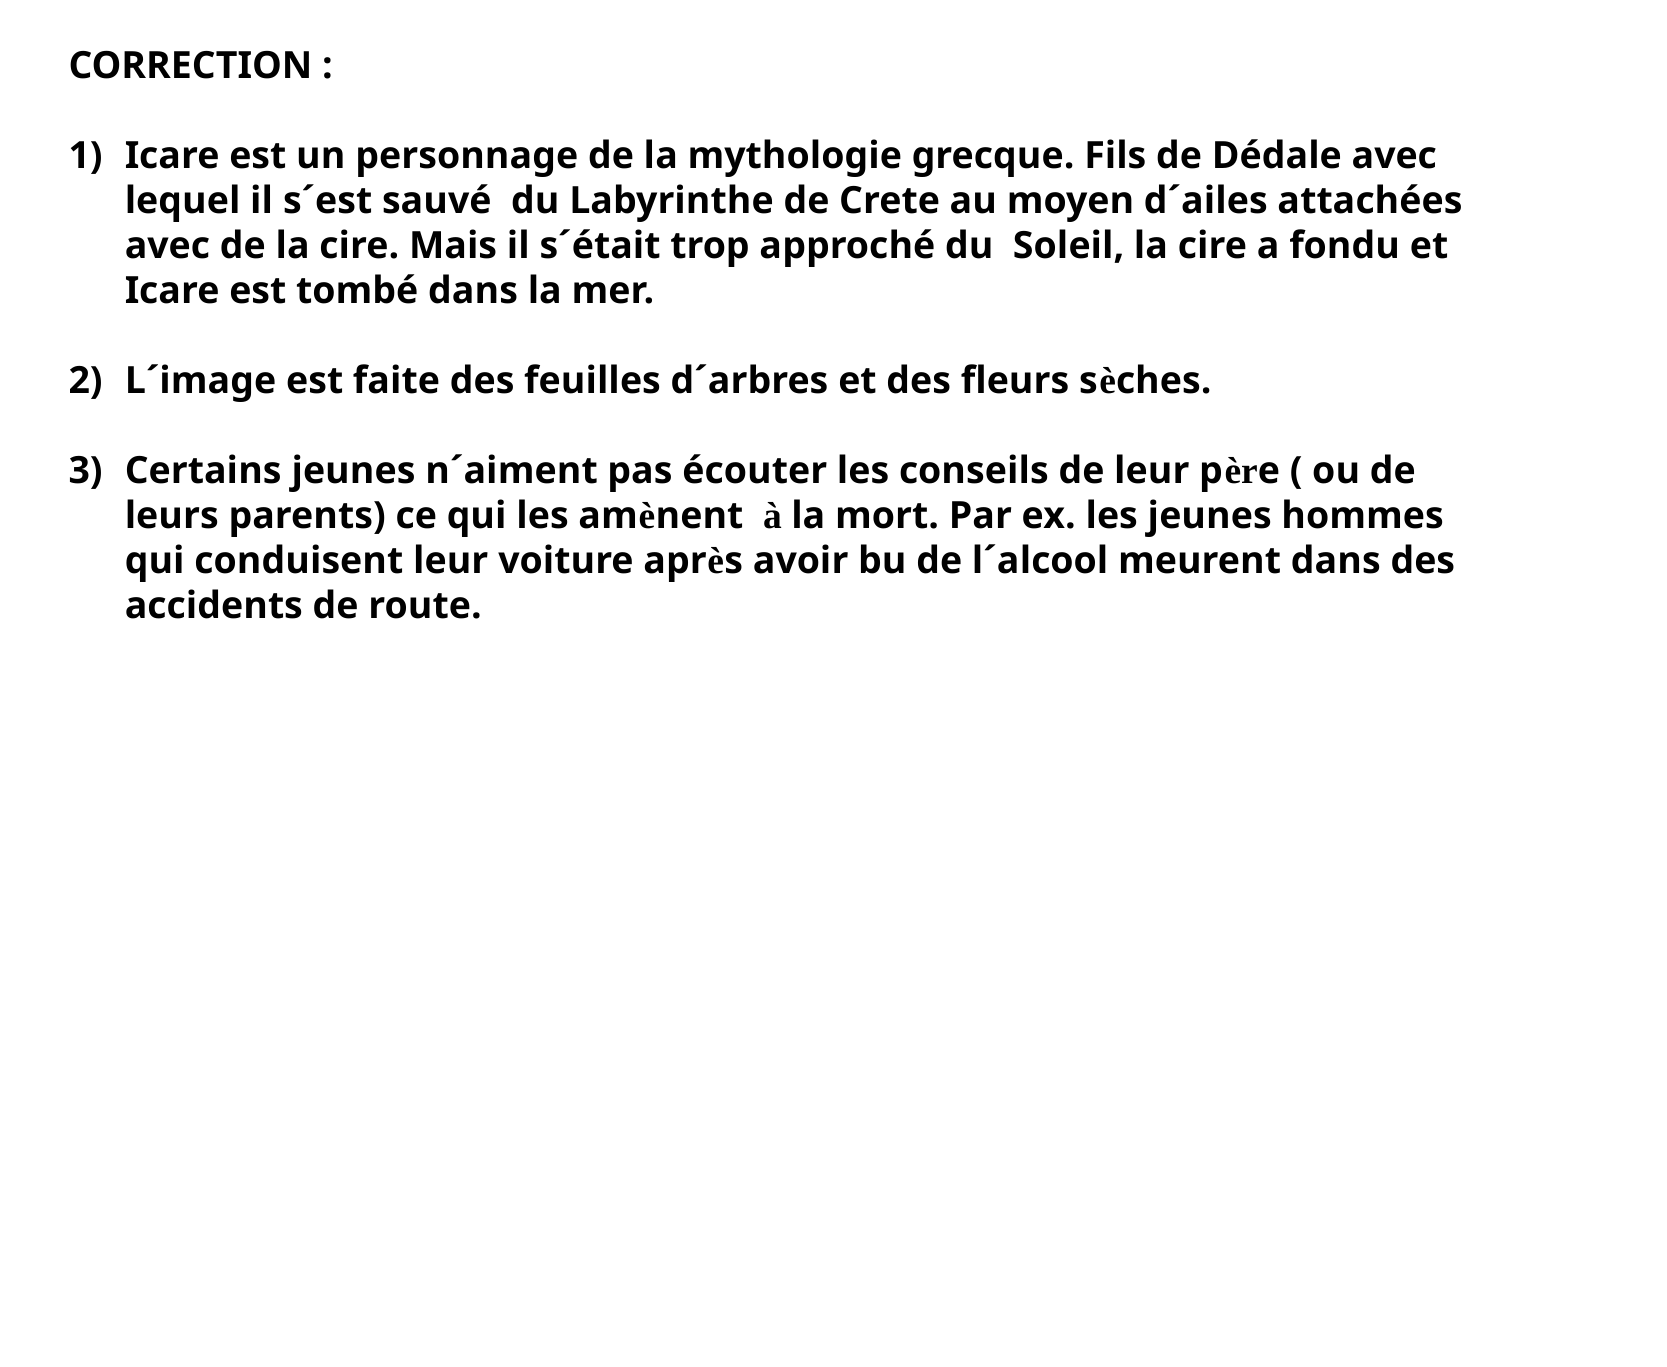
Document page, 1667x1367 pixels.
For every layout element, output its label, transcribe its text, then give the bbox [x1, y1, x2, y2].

text_box CORRECTION : Icare est un personnage de la mythologie grecque. Fils de Dédale avec lequel il s´est sauvé du Labyrinthe de Crete au moyen d´ailes attachées avec de la cire. Mais il s´était trop approché du Soleil, la cire a fondu et Icare est tombé dans la mer. L´image est faite des feuilles d´arbres et des fleurs sèches. Certains jeunes n´aiment pas écouter les conseils de leur père ( ou de leurs parents) ce qui les amènent à la mort. Par ex. les jeunes hommes qui conduisent leur voiture après avoir bu de l´alcool meurent dans des accidents de route. [53, 33, 1483, 634]
